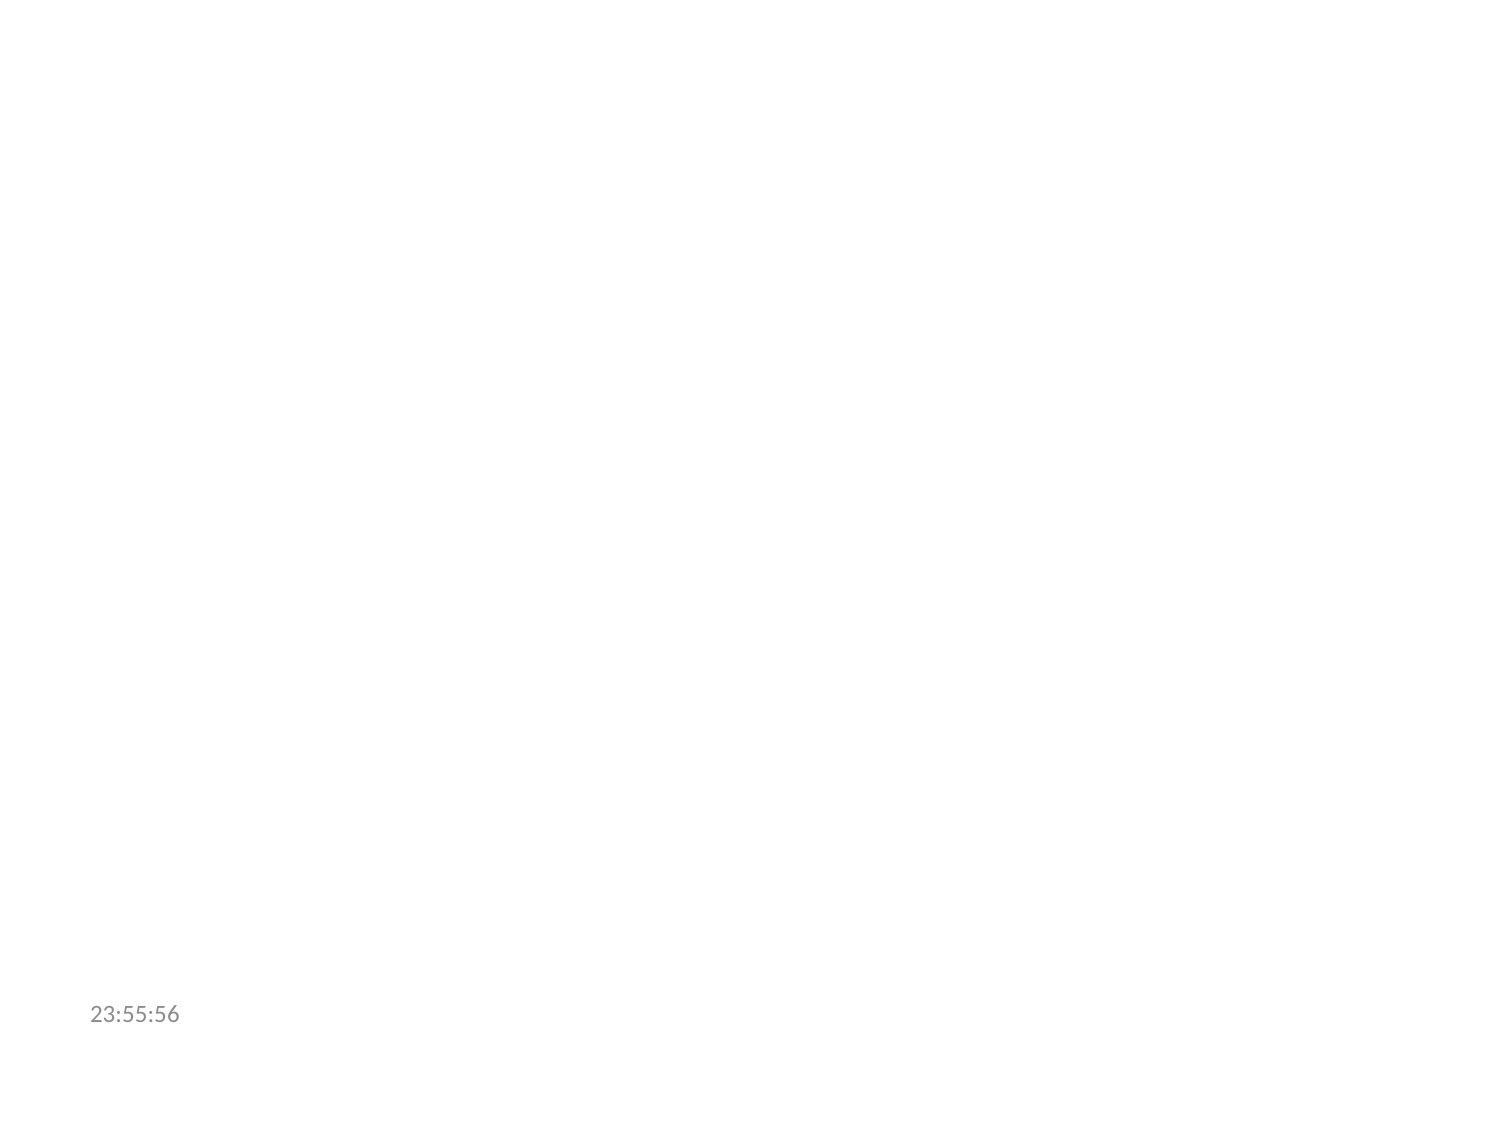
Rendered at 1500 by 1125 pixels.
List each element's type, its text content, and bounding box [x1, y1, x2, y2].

text_box 15:35:09 [75, 982, 425, 1043]
